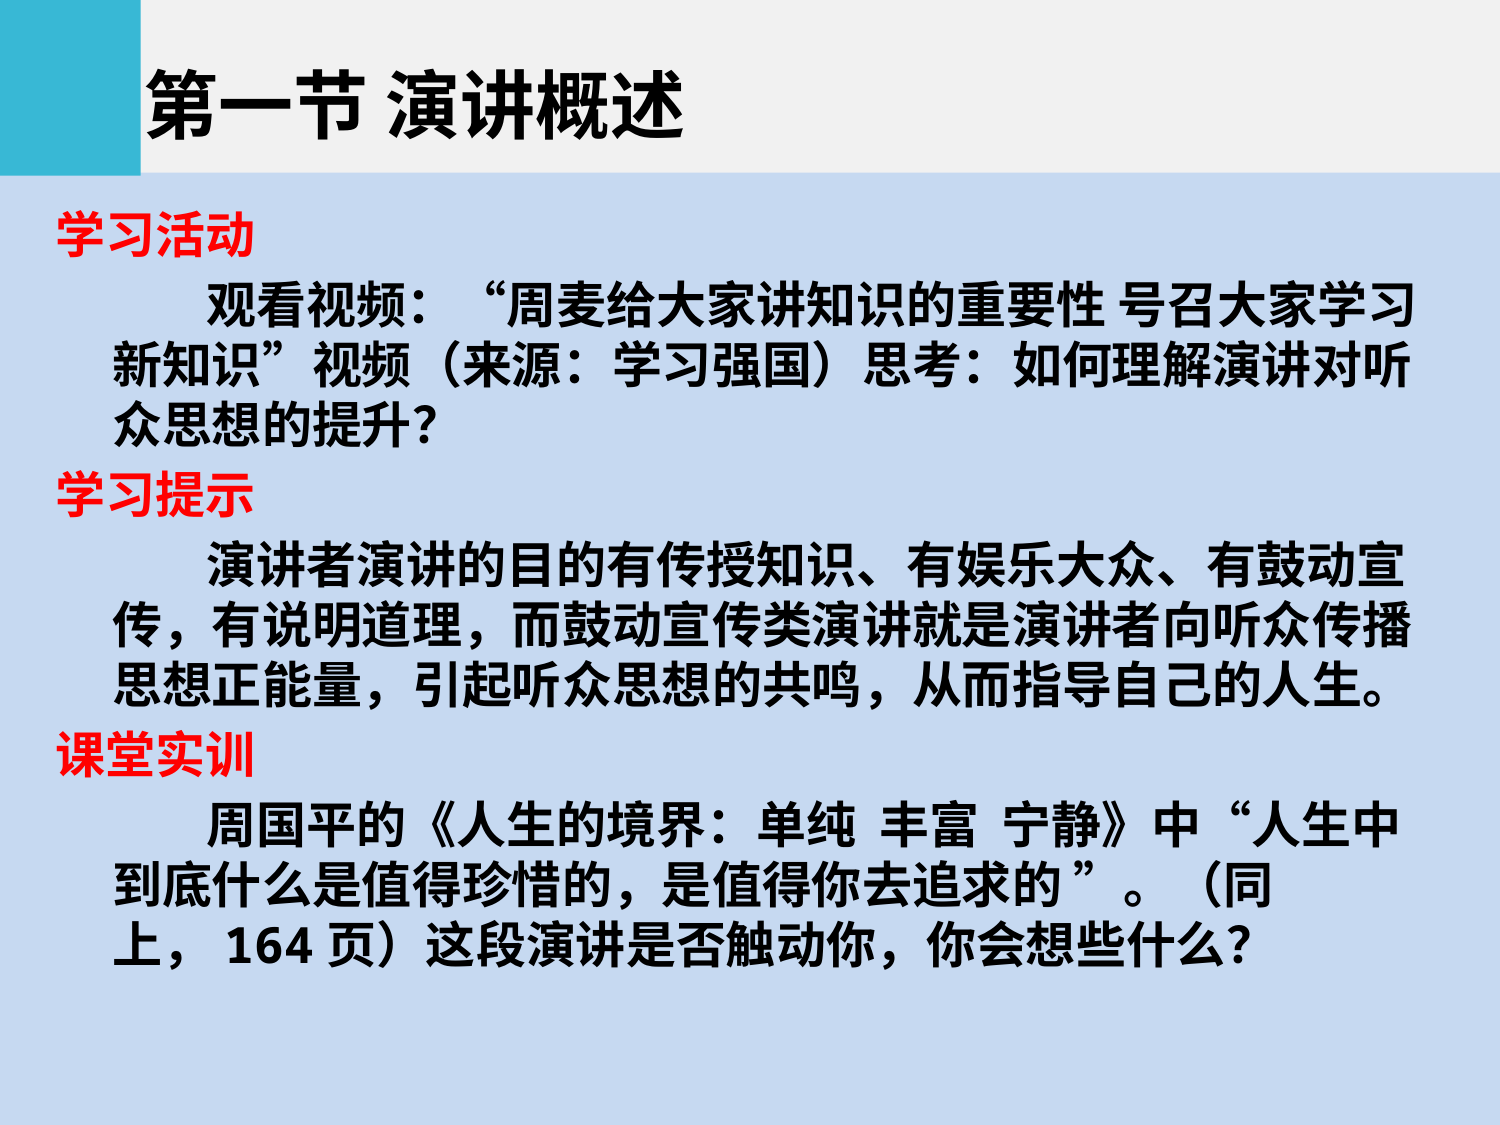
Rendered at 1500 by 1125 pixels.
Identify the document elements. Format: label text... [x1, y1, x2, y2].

text_box 第一节 演讲概述 [141, 0, 1500, 172]
text_box [0, 0, 141, 176]
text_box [635, 81, 699, 146]
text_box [175, 92, 244, 148]
text_box [0, 172, 1500, 1125]
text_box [489, 81, 540, 146]
list 学习活动 观看视频：“周麦给大家讲知识的重要性 号召大家学习新知识”视频（来源：学习强国）思考：如何理解演讲对听众思想的提升？ 学习提示 演讲者演讲的目的有传授知识、有娱乐大众、有鼓动宣传，有说明道理，而鼓动宣传类演讲就是演讲者向听众传播思想正能量，引起听众思想的共鸣，从而指导自己的人生。 课堂实训 周国平的《人生的境界：单纯 丰富 宁静》中“人生中到底什么是值得珍惜的，是值得你去追求的 ”。（同上，164页）这段演讲是否触动你，你会想些什么？ 交互沟通，合作共赢 [40, 195, 1460, 800]
